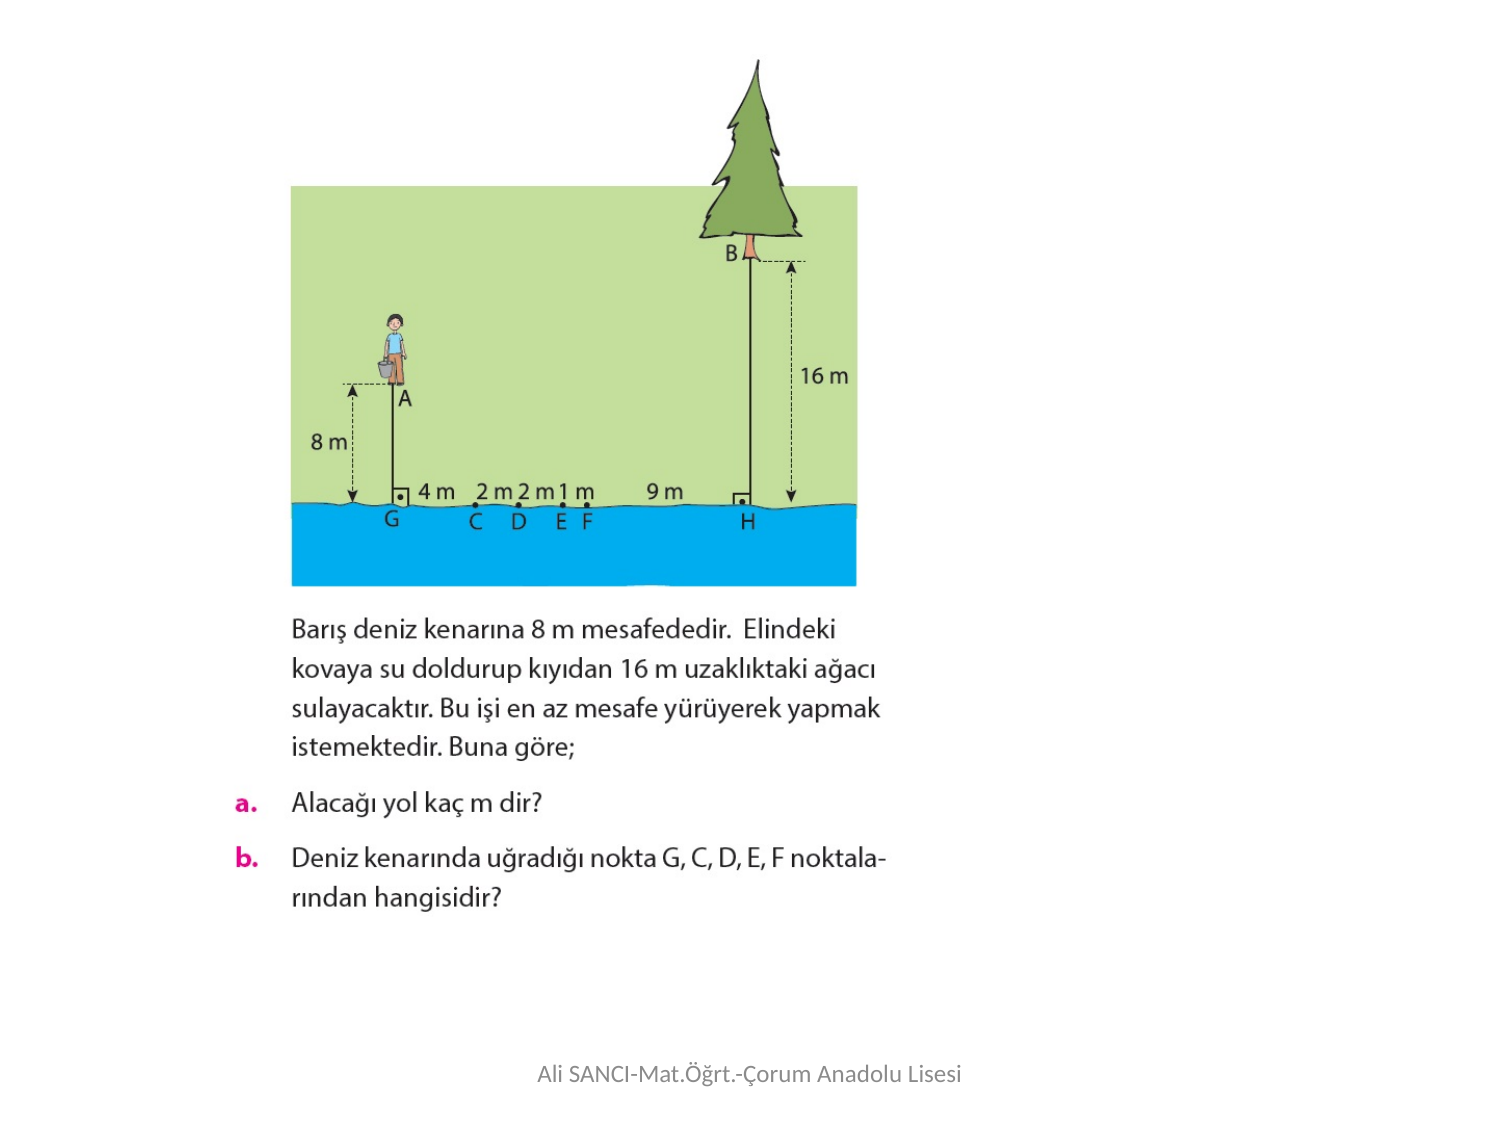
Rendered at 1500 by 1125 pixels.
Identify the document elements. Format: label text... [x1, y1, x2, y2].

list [218, 54, 898, 918]
footer Ali SANCI-Mat.Öğrt.-Çorum Anadolu Lisesi [512, 1042, 988, 1103]
